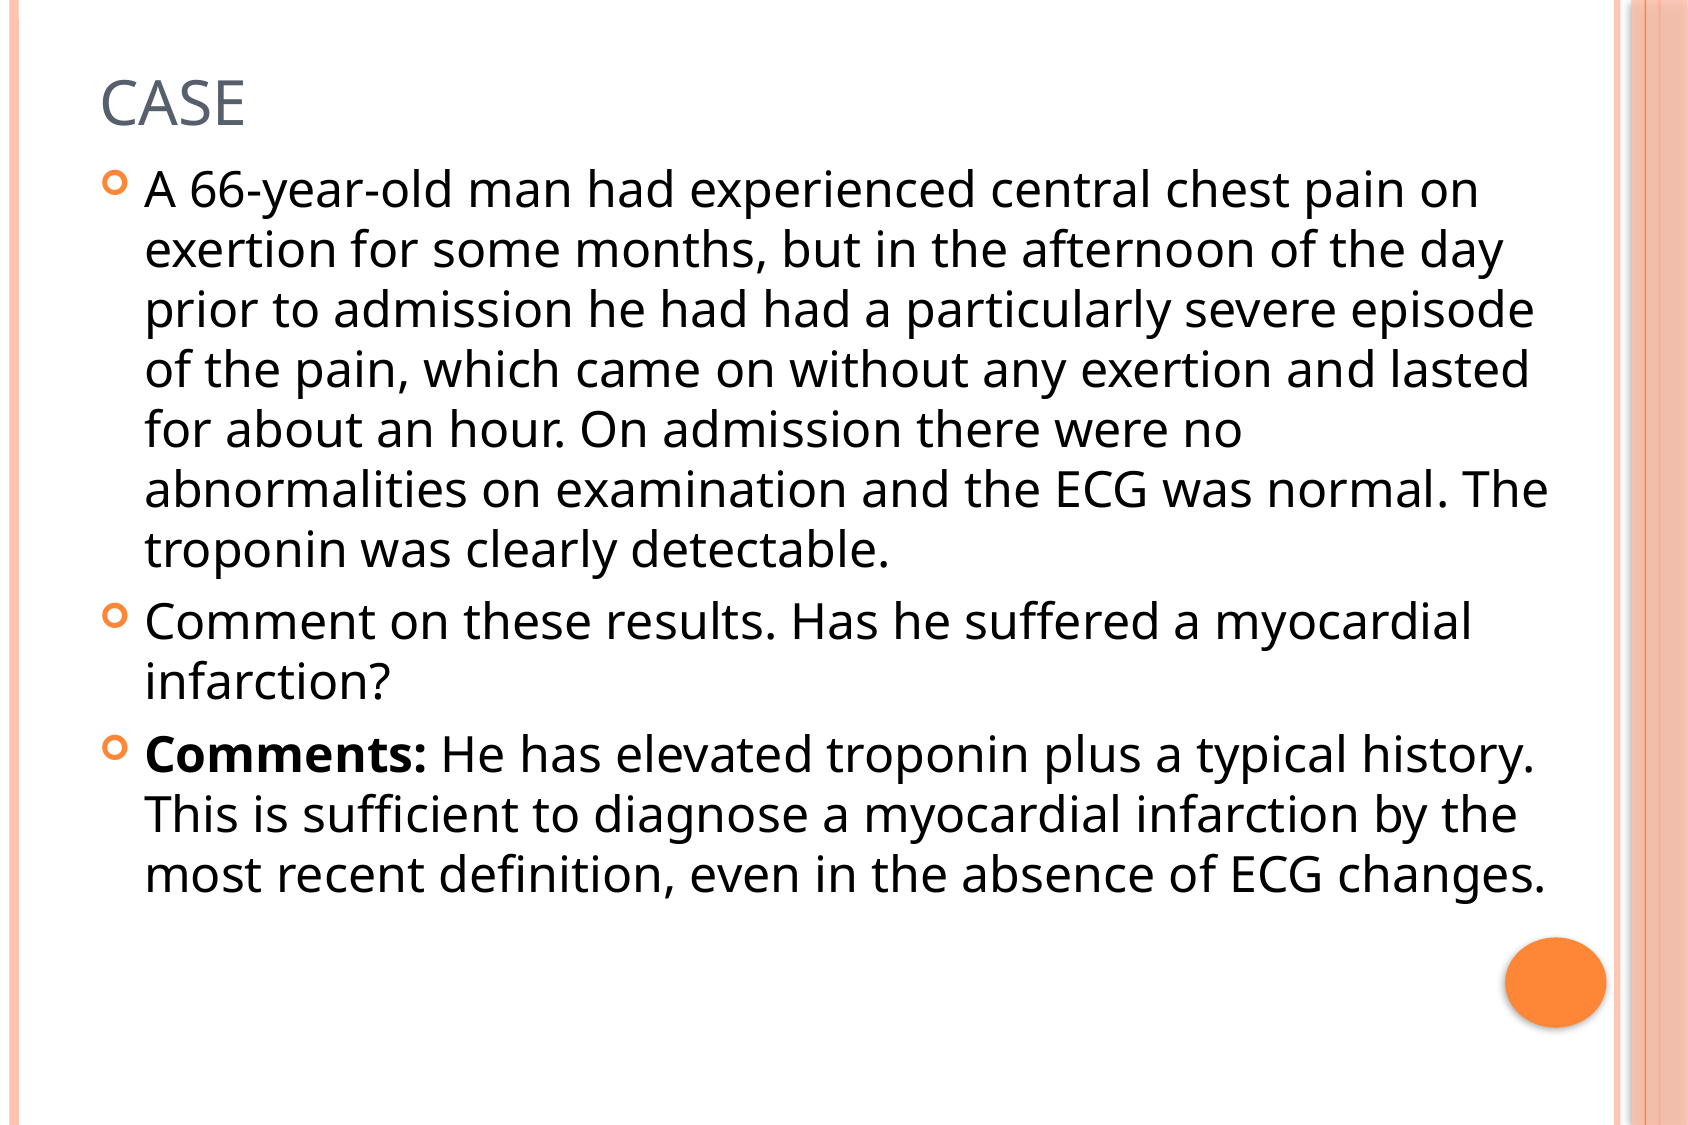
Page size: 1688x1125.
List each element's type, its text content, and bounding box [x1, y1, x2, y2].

list A 66-year-old man had experienced central chest pain on exertion for some months, but in the afternoon of the day prior to admission he had had a particularly severe episode of the pain, which came on without any exertion and lasted for about an hour. On admission there were no abnormalities on examination and the ECG was normal. The troponin was clearly detectable. Comment on these results. Has he suffered a myocardial infarction? Comments: He has elevated troponin plus a typical history. This is sufficient to diagnose a myocardial infarction by the most recent definition, even in the absence of ECG changes. [84, 149, 1594, 1050]
title Case [84, 24, 1463, 146]
